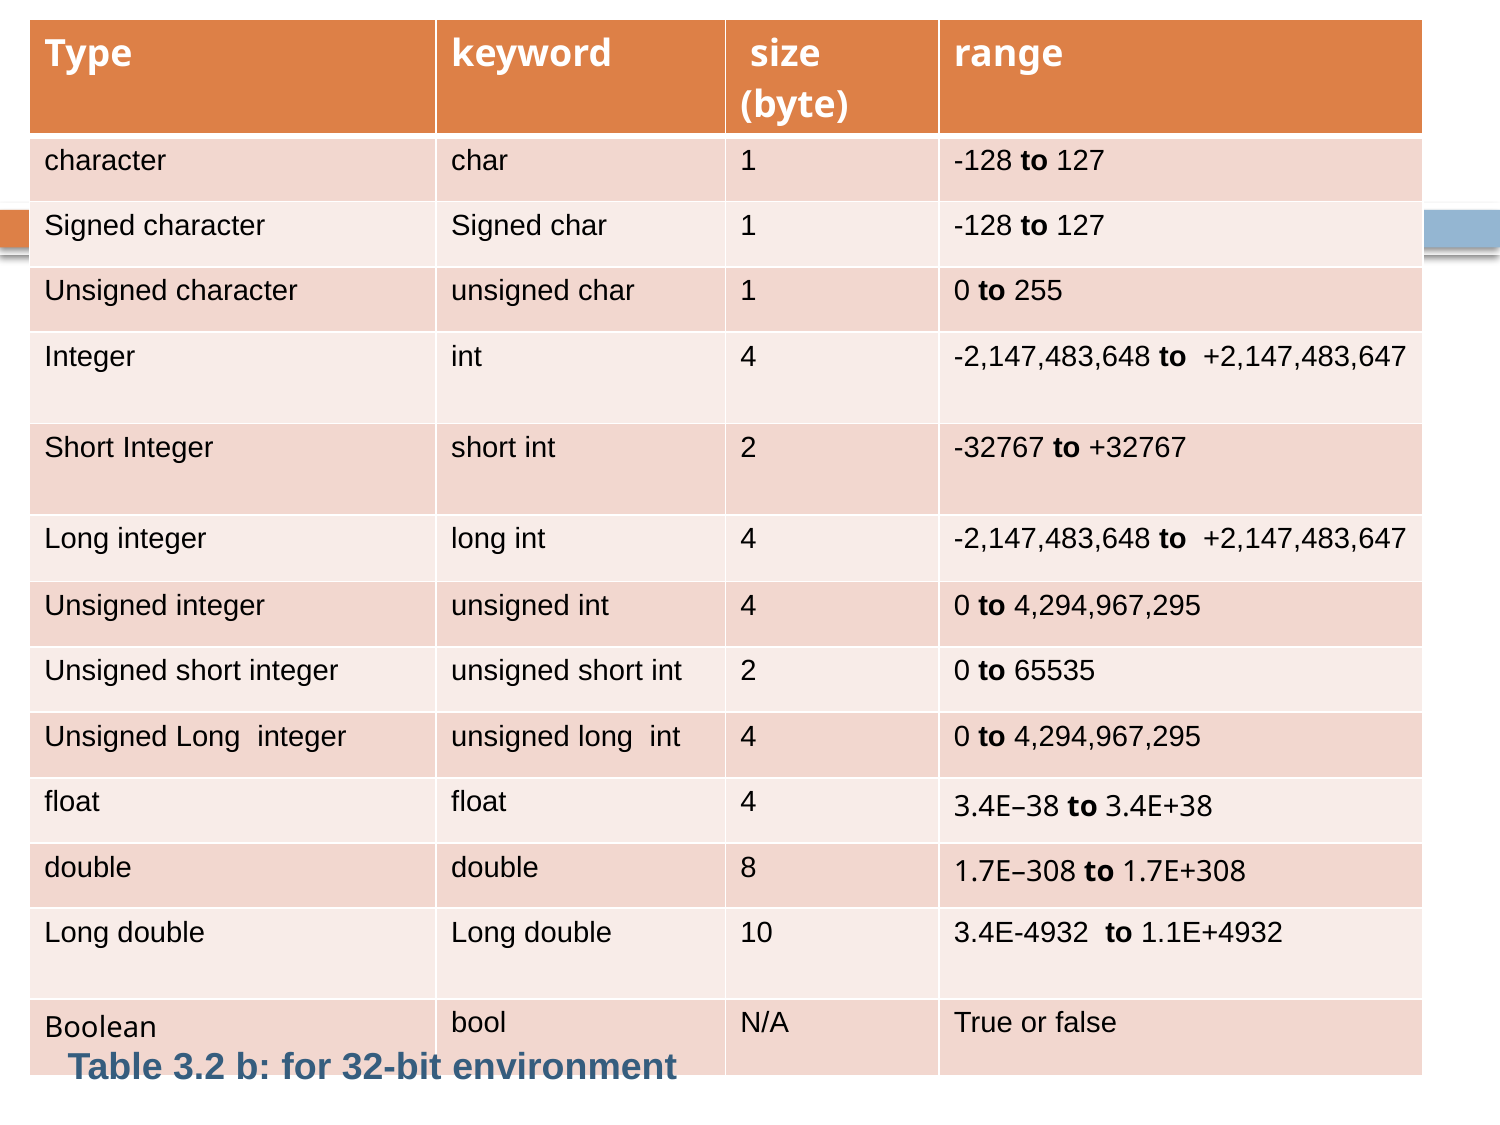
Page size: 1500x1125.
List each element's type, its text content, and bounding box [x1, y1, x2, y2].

table_cell Unsigned integer [30, 582, 435, 646]
table_header keyword [437, 20, 725, 133]
table_cell Short Integer [30, 424, 435, 514]
table_cell -2,147,483,648 to +2,147,483,647 [940, 333, 1422, 423]
table_cell 3.4E–38 to 3.4E+38 [940, 779, 1422, 842]
table_cell Signed char [437, 202, 725, 266]
table_cell Integer [30, 333, 435, 423]
table_cell -32767 to +32767 [940, 424, 1422, 514]
table_cell int [437, 333, 725, 423]
table_cell 1 [726, 268, 938, 331]
table_cell Unsigned character [30, 268, 435, 331]
table_cell 10 [726, 909, 938, 998]
table_cell Long double [30, 909, 435, 998]
table_cell 2 [726, 424, 938, 514]
table_cell 1 [726, 139, 938, 201]
table_cell 8 [726, 844, 938, 907]
table_cell 1 [726, 202, 938, 266]
table_header Type [30, 20, 435, 133]
table_cell unsigned char [437, 268, 725, 331]
table_cell True or false [940, 1000, 1422, 1075]
table_cell unsigned short int [437, 648, 725, 711]
table_cell -128 to 127 [940, 202, 1422, 266]
table_cell Unsigned Long integer [30, 713, 435, 777]
table_cell unsigned long int [437, 713, 725, 777]
text_box Table 3.2 b: for 32-bit environment [53, 1034, 693, 1095]
table_header size (byte) [726, 20, 938, 133]
table_cell unsigned int [437, 582, 725, 646]
table_cell Signed character [30, 202, 435, 266]
table_header range [940, 20, 1422, 133]
table_cell bool [437, 1000, 725, 1075]
table_cell 1.7E–308 to 1.7E+308 [940, 844, 1422, 907]
slide_number 16 [0, 208, 29, 249]
table_cell 0 to 255 [940, 268, 1422, 331]
table_cell double [437, 844, 725, 907]
table_cell 0 to 4,294,967,295 [940, 713, 1422, 777]
table_cell 0 to 4,294,967,295 [940, 582, 1422, 646]
table_cell 4 [726, 516, 938, 581]
table_cell character [30, 139, 435, 201]
table_cell -128 to 127 [940, 139, 1422, 201]
table_cell double [30, 844, 435, 907]
table_cell Boolean [30, 1000, 435, 1075]
table_cell char [437, 139, 725, 201]
table_cell Long double [437, 909, 725, 998]
table_cell long int [437, 516, 725, 581]
table_cell short int [437, 424, 725, 514]
table_cell float [30, 779, 435, 842]
table_cell 0 to 65535 [940, 648, 1422, 711]
table_cell Unsigned short integer [30, 648, 435, 711]
table_cell float [437, 779, 725, 842]
table_cell 4 [726, 582, 938, 646]
table_cell 4 [726, 333, 938, 423]
table_cell 2 [726, 648, 938, 711]
table_cell 4 [726, 713, 938, 777]
table_cell 3.4E-4932 to 1.1E+4932 [940, 909, 1422, 998]
table_cell -2,147,483,648 to +2,147,483,647 [940, 516, 1422, 581]
table_cell N/A [726, 1000, 938, 1075]
table_cell 4 [726, 779, 938, 842]
table_cell Long integer [30, 516, 435, 581]
